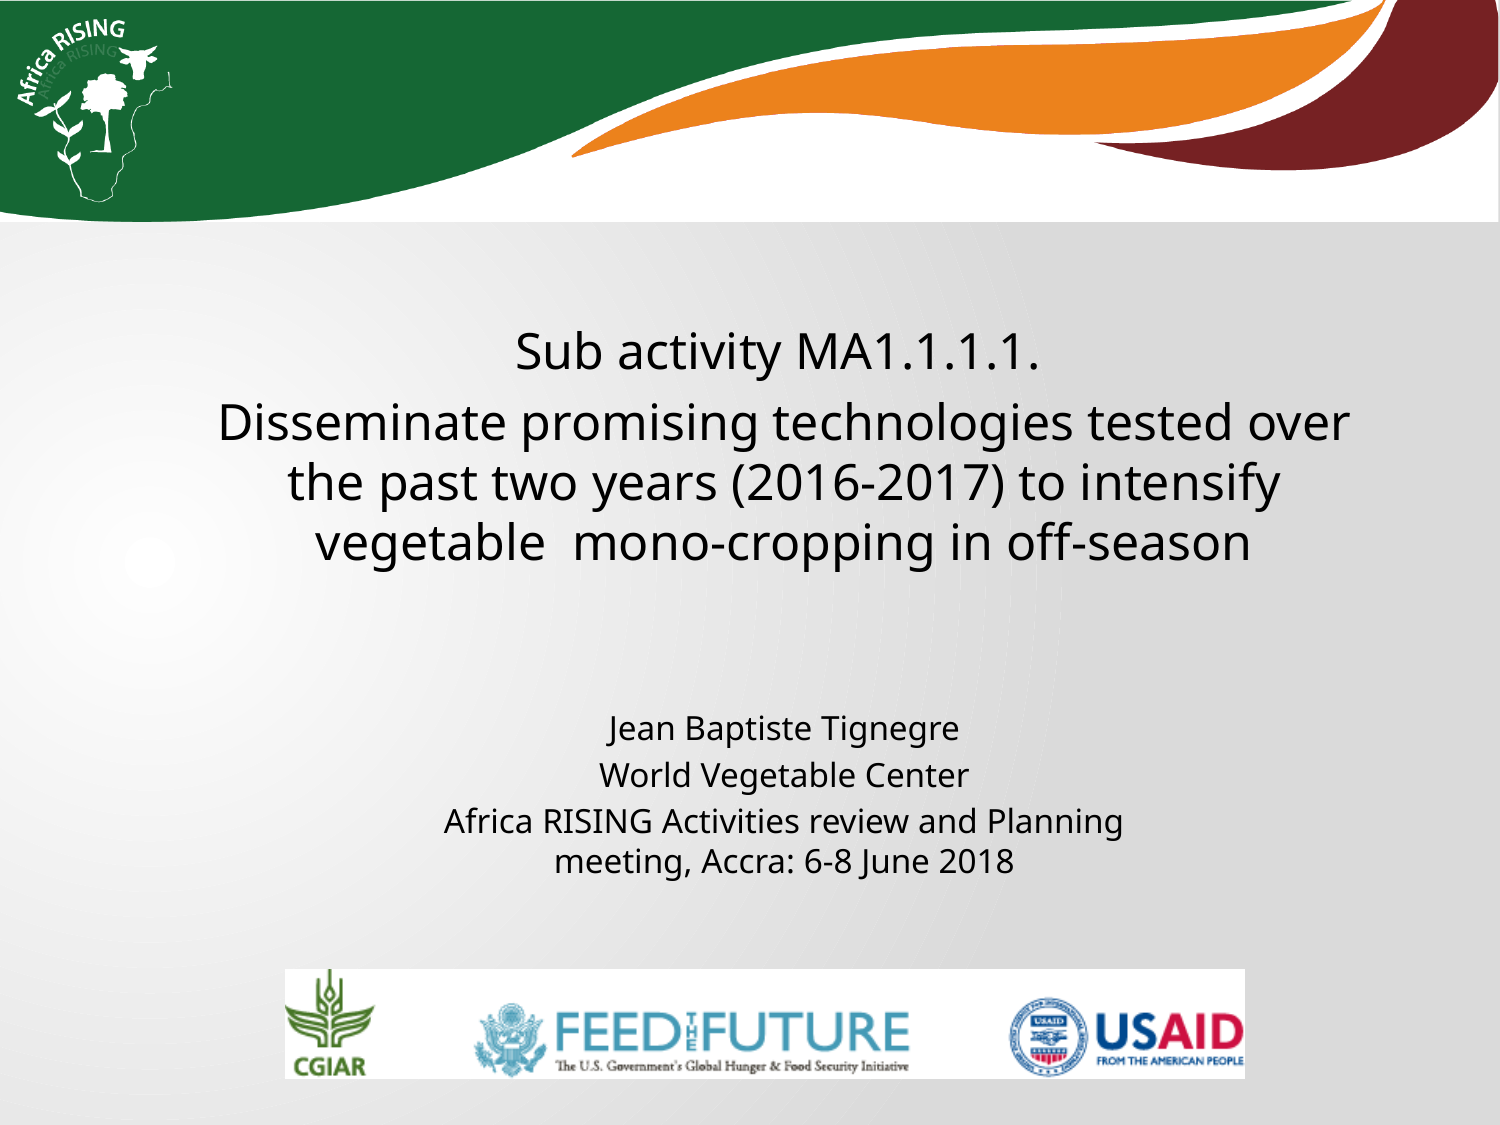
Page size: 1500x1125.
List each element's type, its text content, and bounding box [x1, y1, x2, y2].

picture [285, 969, 1245, 1079]
list Jean Baptiste Tignegre World Vegetable Center Africa RISING Activities review and Planning meeting, Accra: 6-8 June 2018 [399, 699, 1151, 925]
list Sub activity MA1.1.1.1. Disseminate promising technologies tested over the past two years (2016-2017) to intensify vegetable mono-cropping in off-season [165, 312, 1385, 600]
picture [0, 0, 1499, 222]
